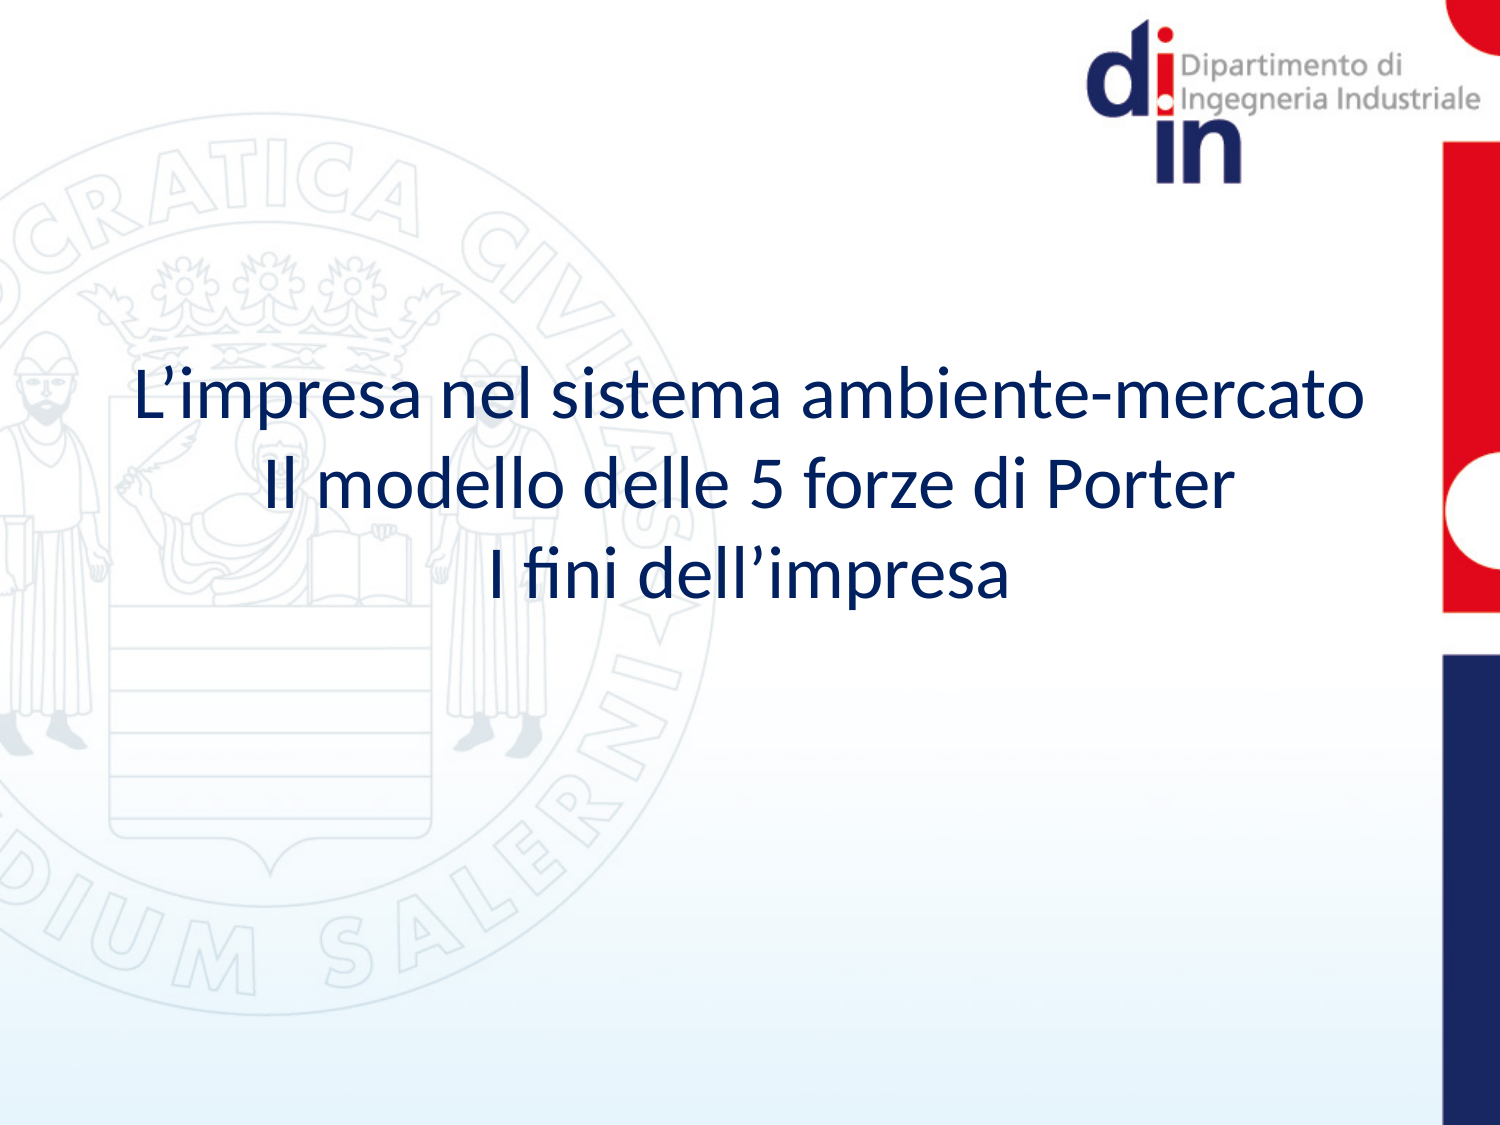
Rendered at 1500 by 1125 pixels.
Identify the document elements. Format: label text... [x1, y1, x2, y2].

title L’impresa nel sistema ambiente-mercato Il modello delle 5 forze di Porter I fini dell’impresa [112, 323, 1388, 634]
picture [0, 0, 1500, 1125]
